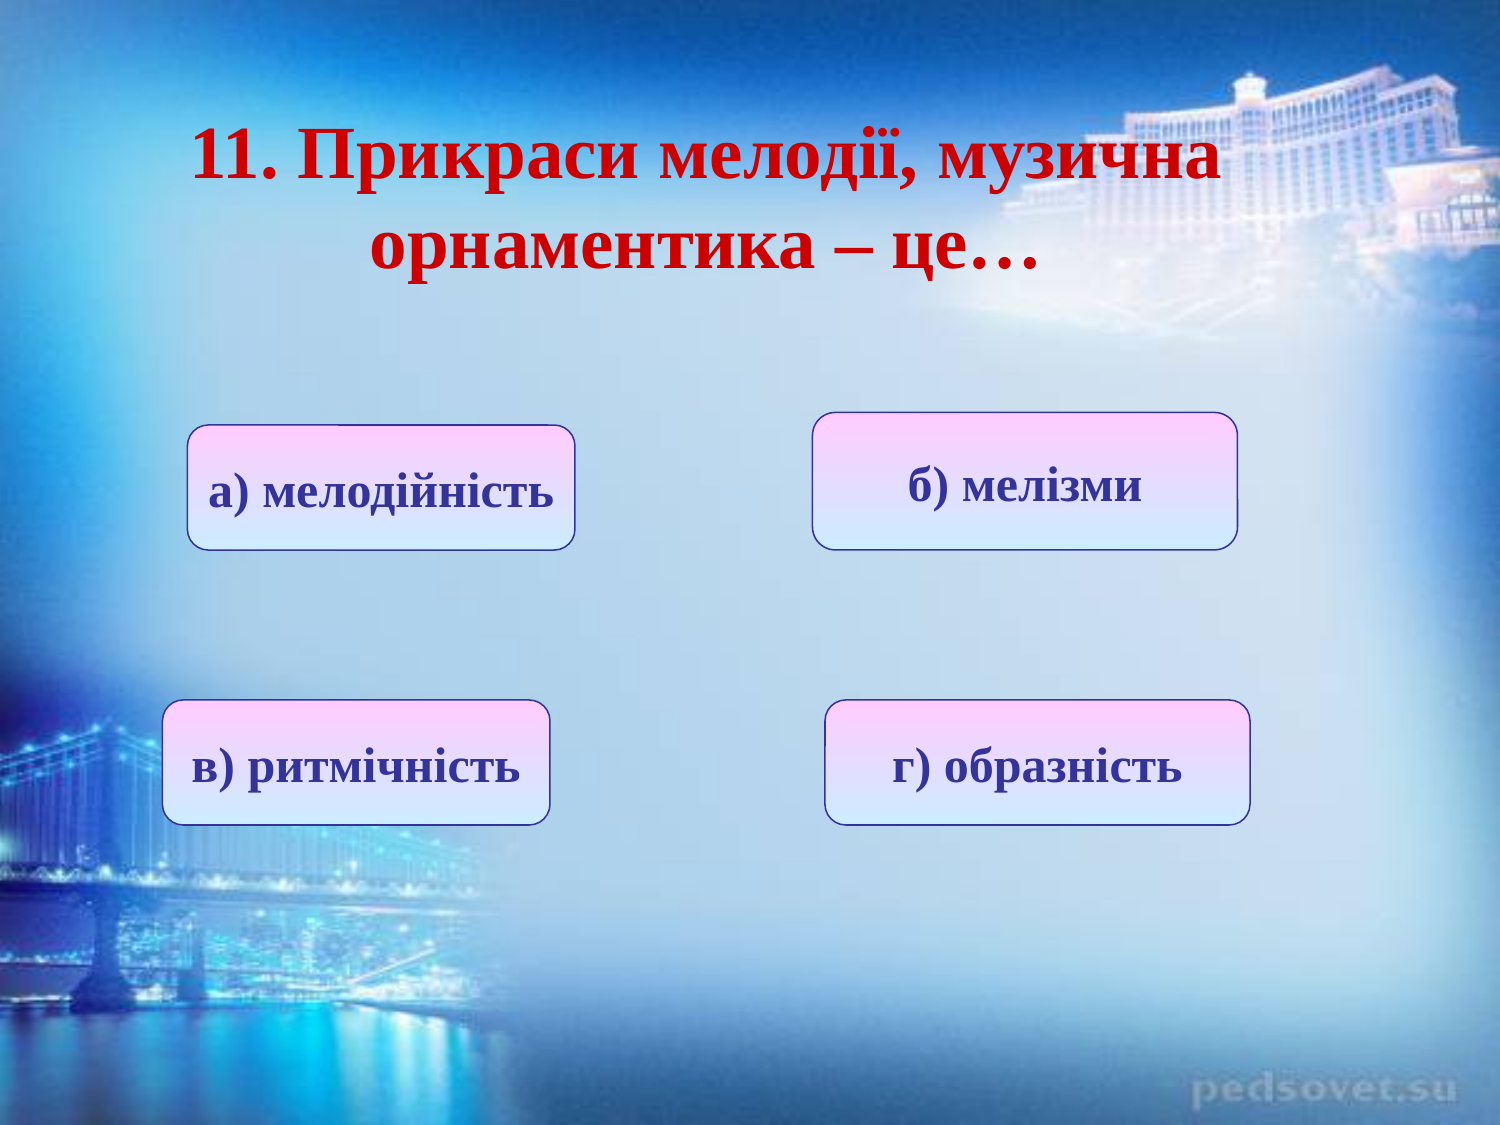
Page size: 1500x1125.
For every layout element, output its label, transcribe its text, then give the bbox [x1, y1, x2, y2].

picture [0, 0, 1500, 1125]
title 11. Прикраси мелодії, музична орнаментика – це… [87, 87, 1326, 301]
text_box г) образність [824, 699, 1251, 826]
text_box а) мелодійність [187, 424, 575, 551]
text_box в) ритмічність [162, 699, 550, 826]
text_box б) мелізми [812, 412, 1238, 550]
